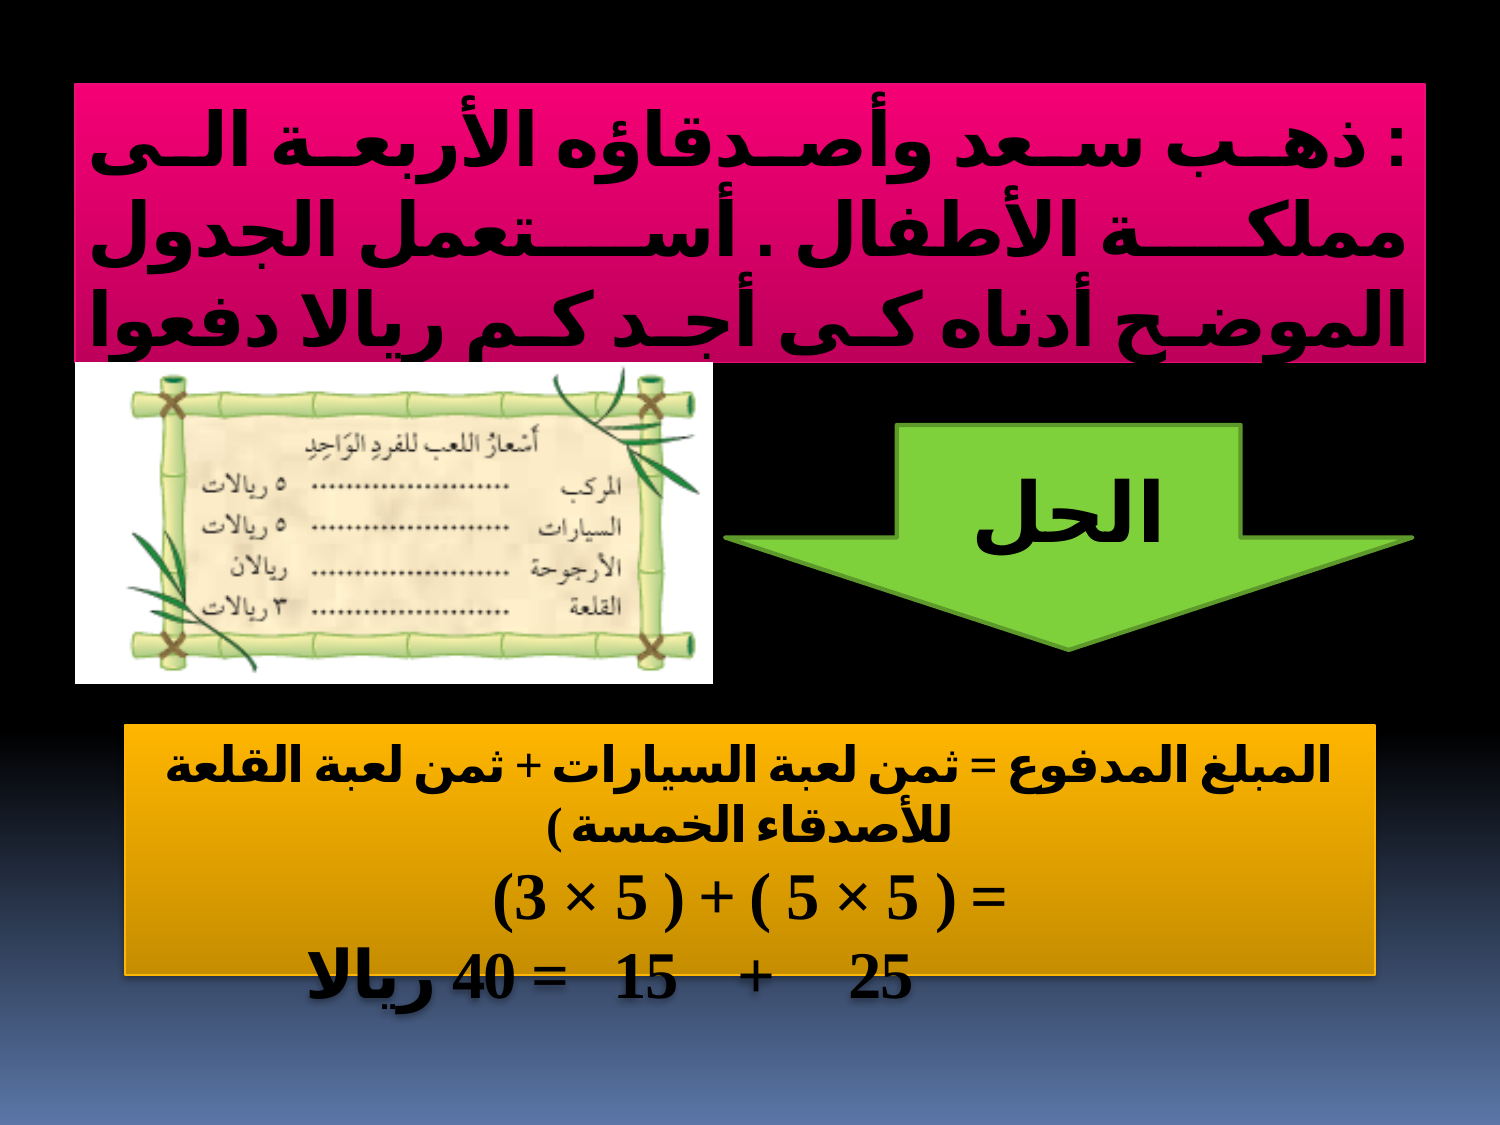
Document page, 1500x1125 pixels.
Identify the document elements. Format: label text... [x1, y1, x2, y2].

text_box الحل [722, 422, 1415, 652]
text_box المبلغ المدفوع = ثمن لعبة السيارات + ثمن لعبة القلعة للأصدقاء الخمسة ) = ( 5 × 5 ) + ( 5 × 3) 25 + 15 = 40 ريالا [124, 724, 1376, 976]
picture [74, 362, 713, 684]
text_box : ذهب سعد وأصدقاؤه الأربعة الى مملكة الأطفال . أستعمل الجدول الموضح أدناه كى أجد كم ريالا دفعوا للعبة السيارات والقلعة . [74, 83, 1426, 363]
